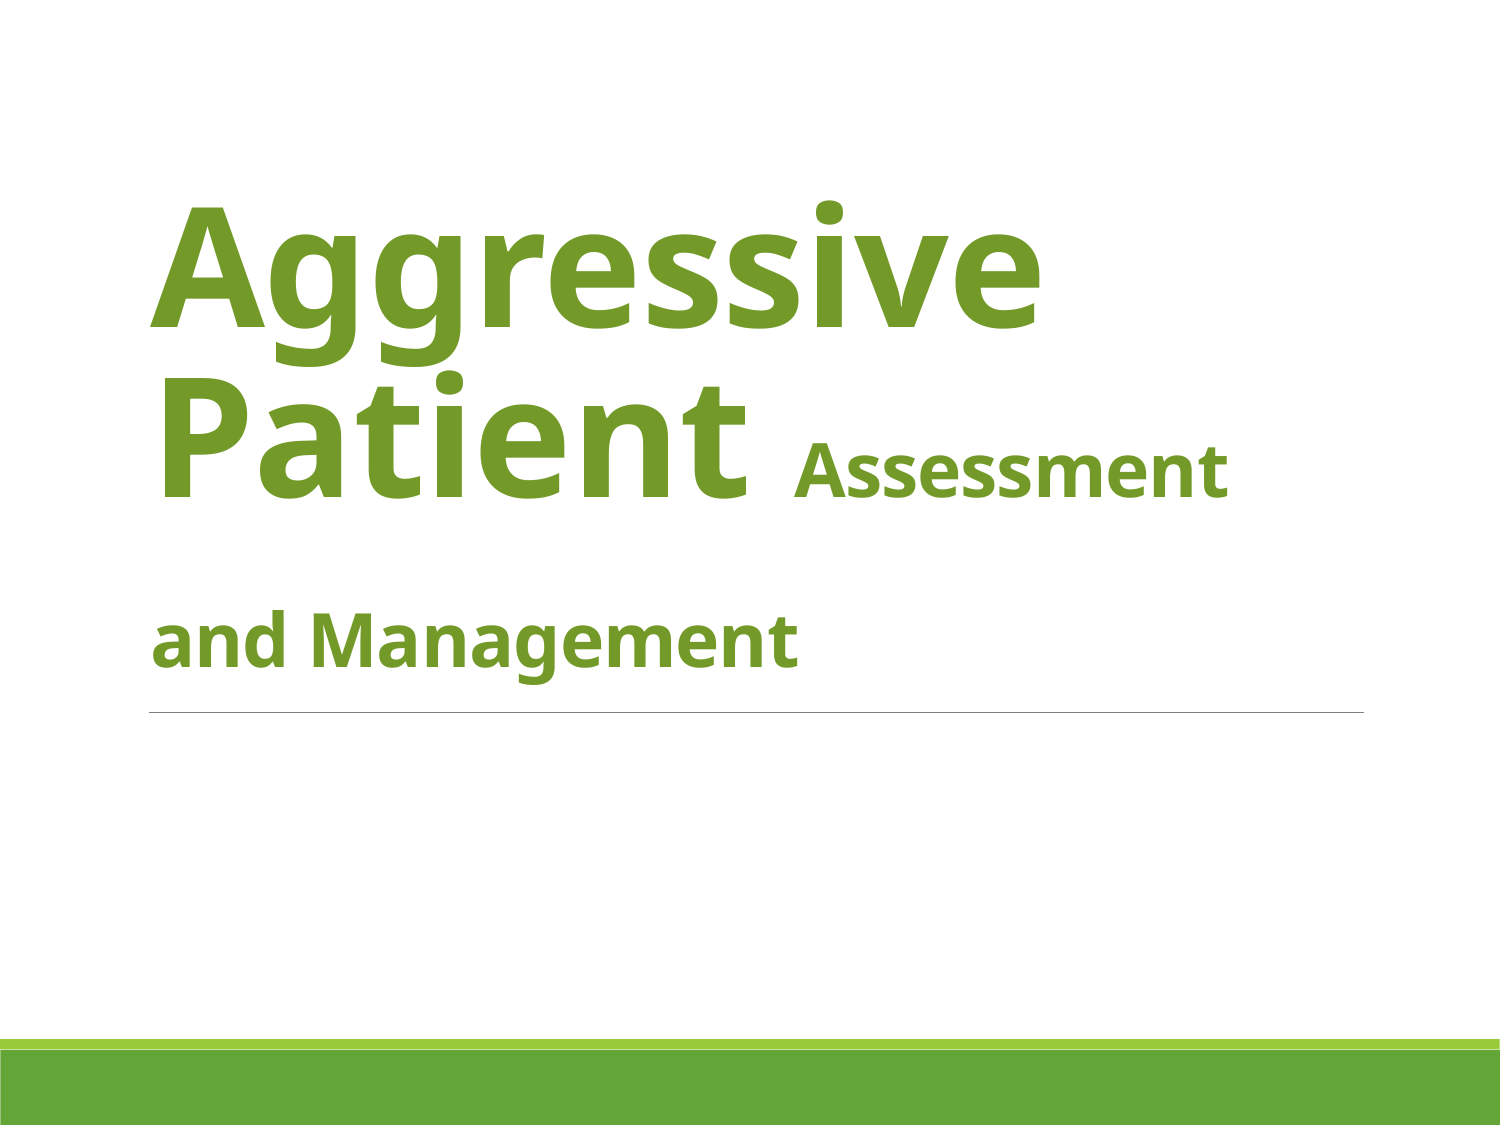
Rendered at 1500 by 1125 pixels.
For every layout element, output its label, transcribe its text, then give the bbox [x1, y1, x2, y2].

title Aggressive Patient Assessment and Management [135, 124, 1373, 710]
